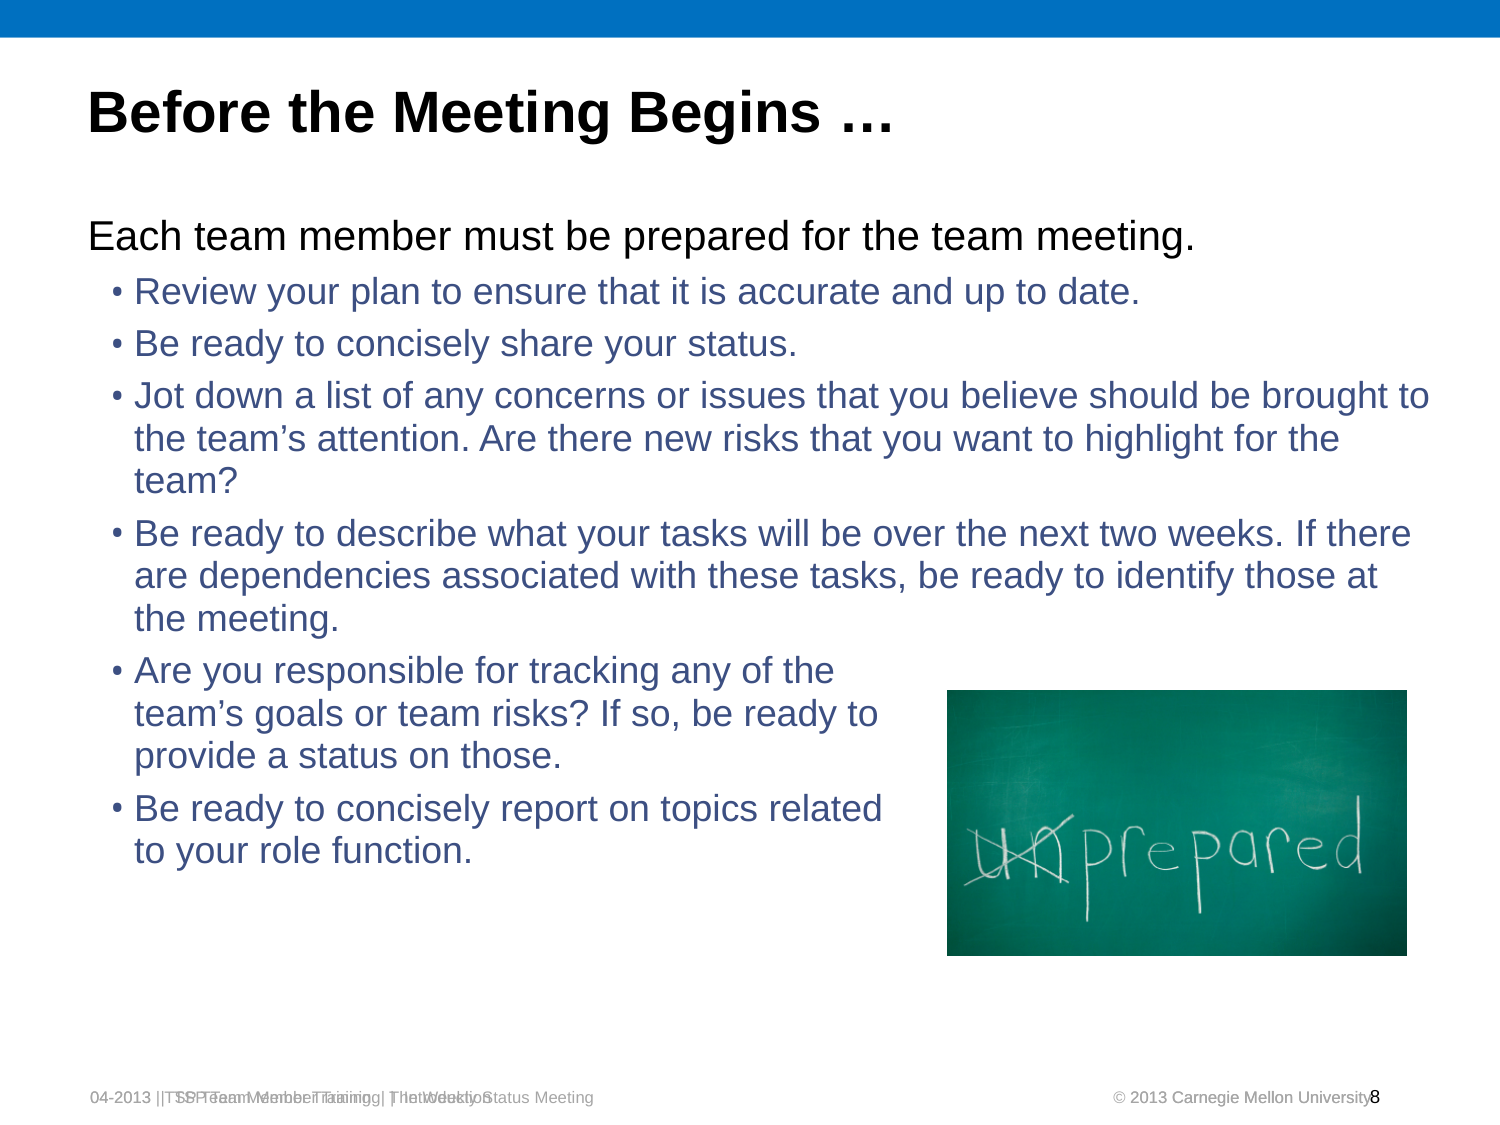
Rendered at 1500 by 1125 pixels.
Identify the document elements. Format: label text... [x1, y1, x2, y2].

list Each team member must be prepared for the team meeting. Review your plan to ensure that it is accurate and up to date. Be ready to concisely share your status. Jot down a list of any concerns or issues that you believe should be brought to the team’s attention. Are there new risks that you want to highlight for the team? Be ready to describe what your tasks will be over the next two weeks. If there are dependencies associated with these tasks, be ready to identify those at the meeting. Are you responsible for tracking any of the team’s goals or team risks? If so, be ready to provide a status on those. Be ready to concisely report on topics related to your role function. [87, 212, 1440, 1026]
picture [946, 690, 1407, 956]
title Before the Meeting Begins … [87, 87, 1439, 212]
